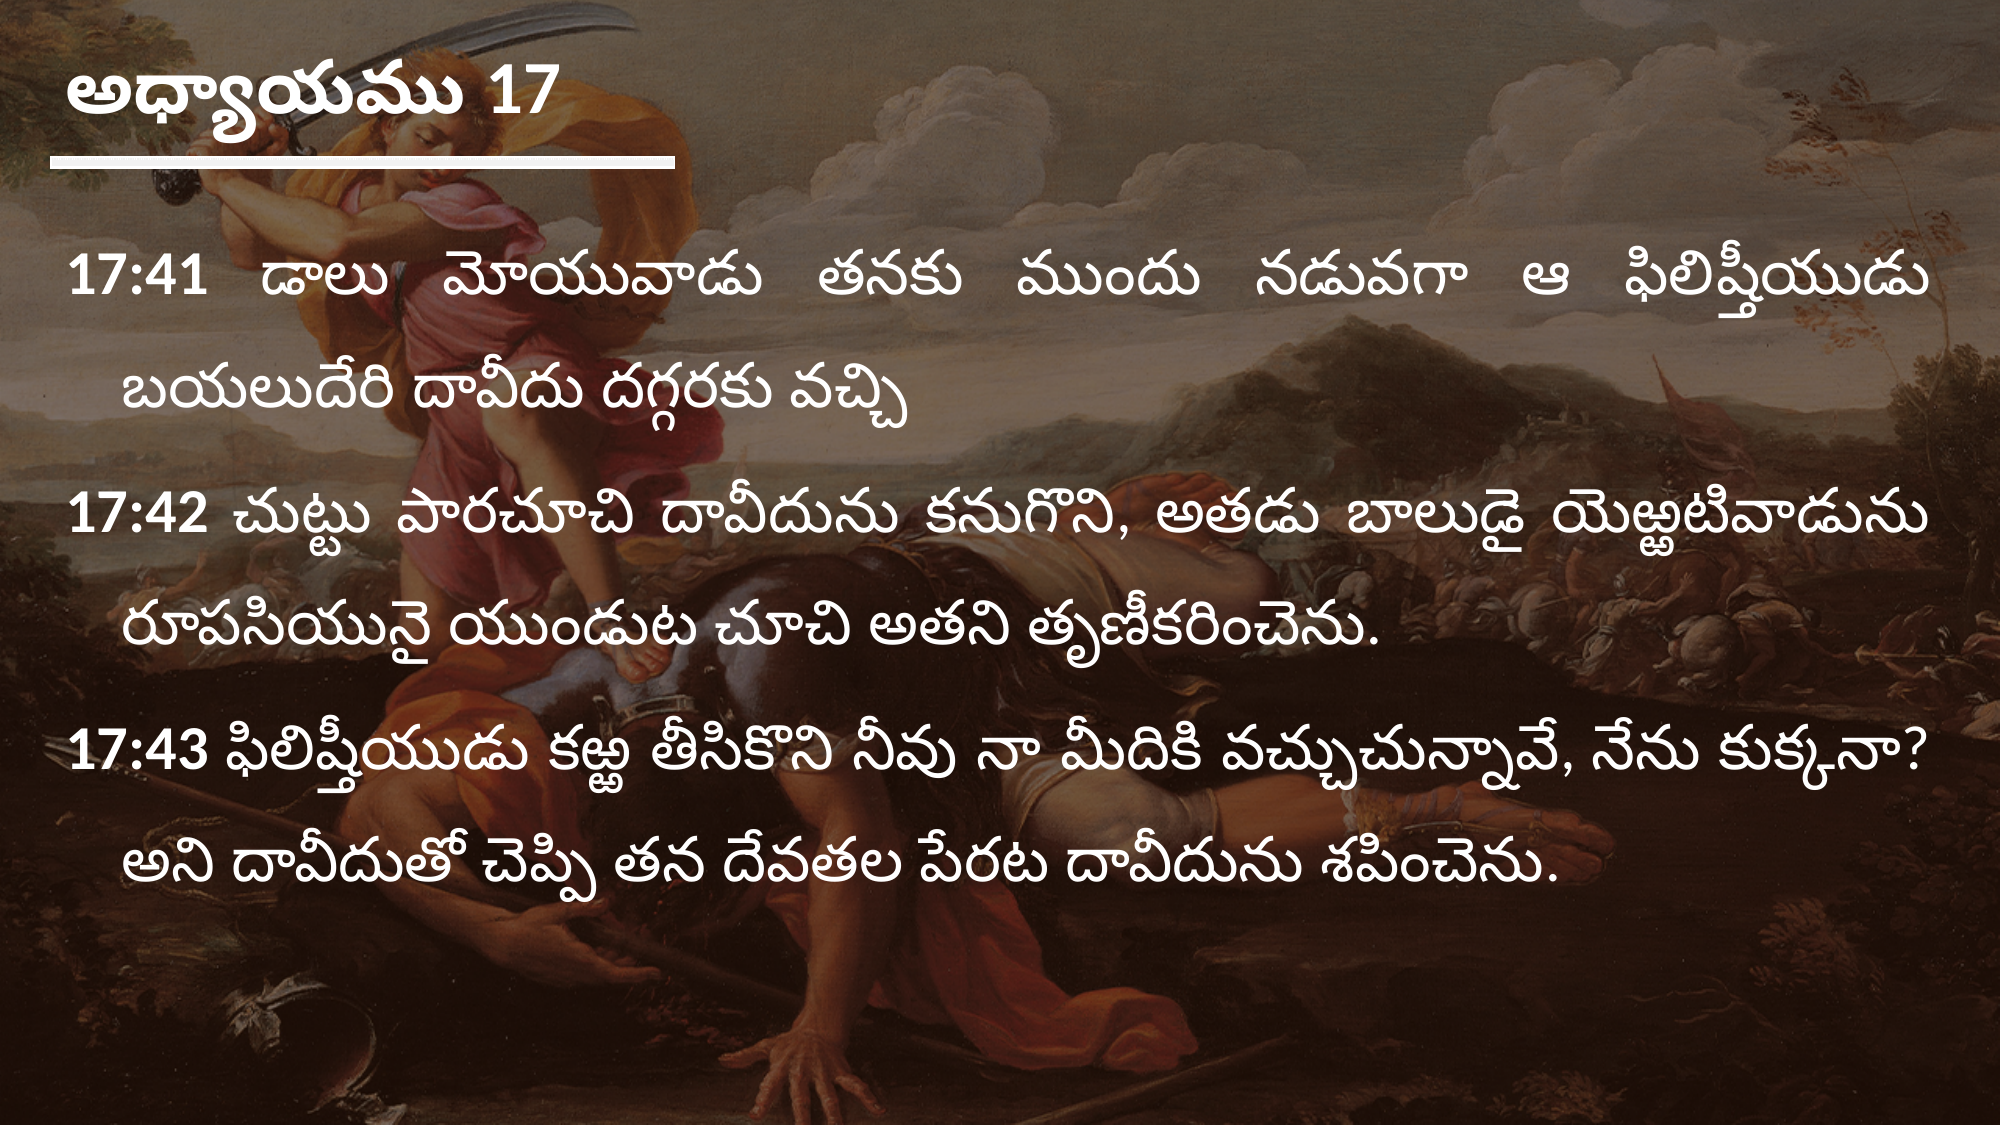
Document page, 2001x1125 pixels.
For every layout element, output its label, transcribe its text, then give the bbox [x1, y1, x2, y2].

picture [0, 0, 2000, 1125]
title అధ్యాయము 17 [50, 0, 1925, 167]
list 17:41 డాలు మోయువాడు తనకు ముందు నడువగా ఆ ఫిలిష్తీయుడు బయలుదేరి దావీదు దగ్గరకు వచ్చి 17:42 చుట్టు పారచూచి దావీదును కనుగొని, అతడు బాలుడై యెఱ్ఱటివాడును రూపసియునై యుండుట చూచి అతని తృణీకరించెను. 17:43 ఫిలిష్తీయుడు కఱ్ఱ తీసికొని నీవు నా మీదికి వచ్చుచున్నావే, నేను కుక్కనా? అని దావీదుతో చెప్పి తన దేవతల పేరట దావీదును శపించెను. [50, 187, 1946, 1063]
